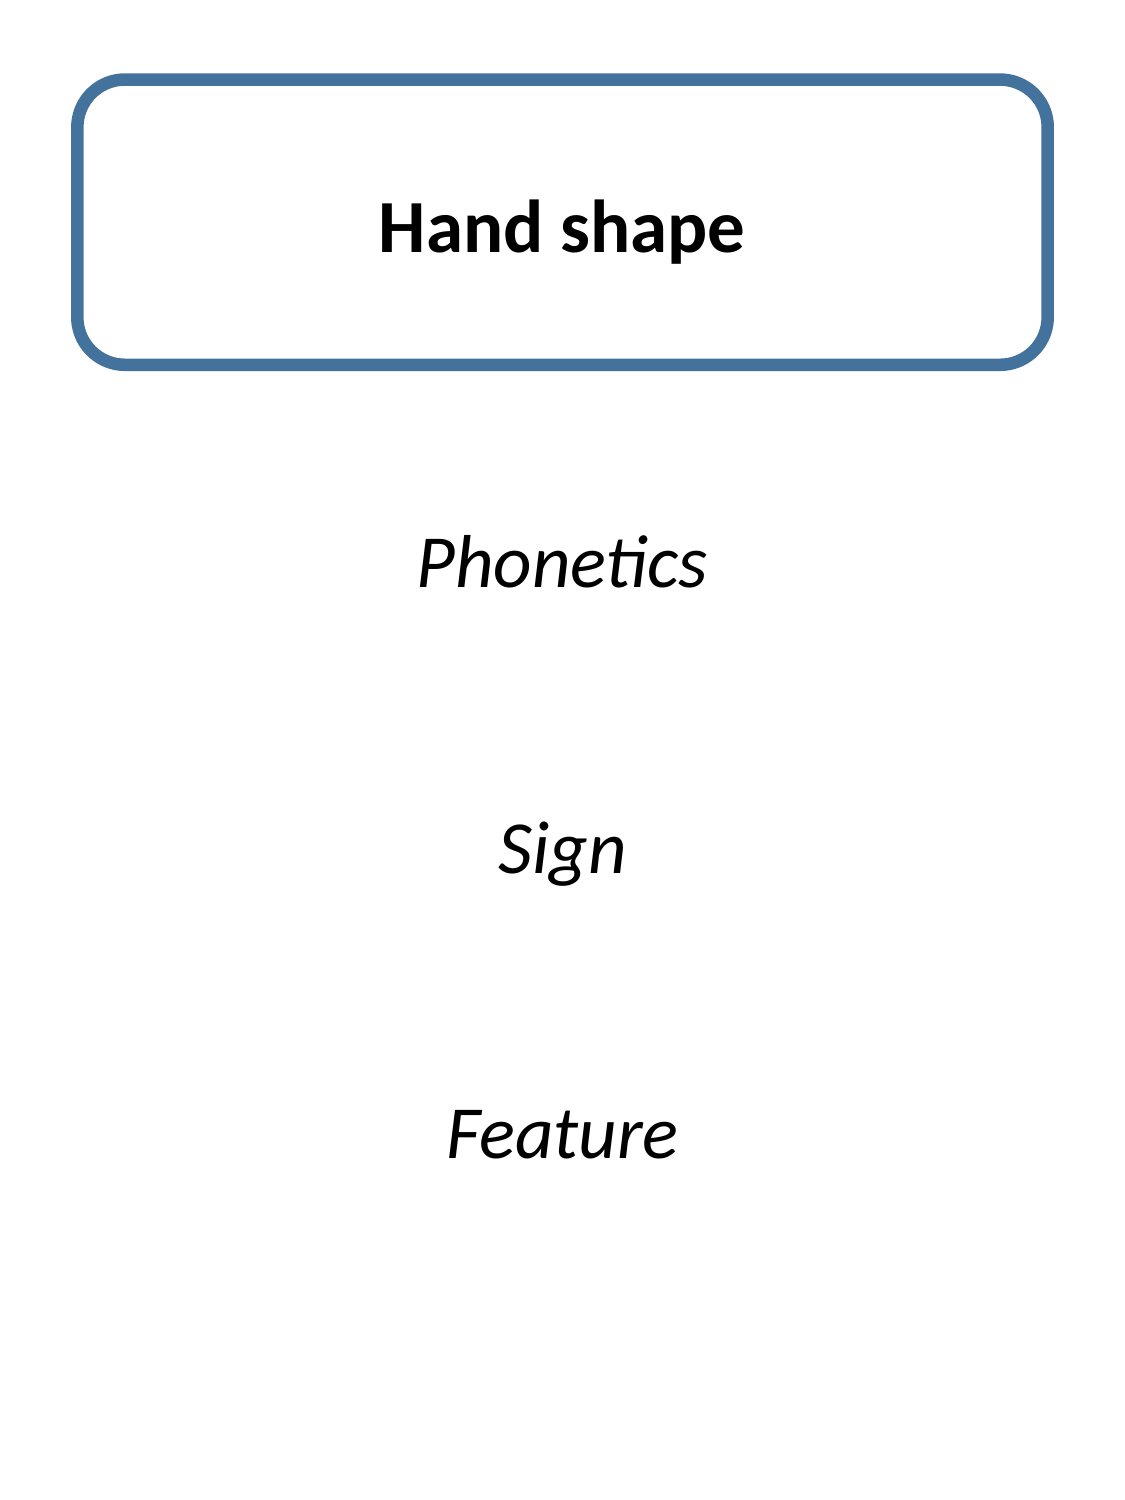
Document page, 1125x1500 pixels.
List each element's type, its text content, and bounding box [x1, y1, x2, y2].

text_box Hand shape [76, 78, 1049, 366]
list Phonetics Sign Feature [77, 399, 1048, 1352]
